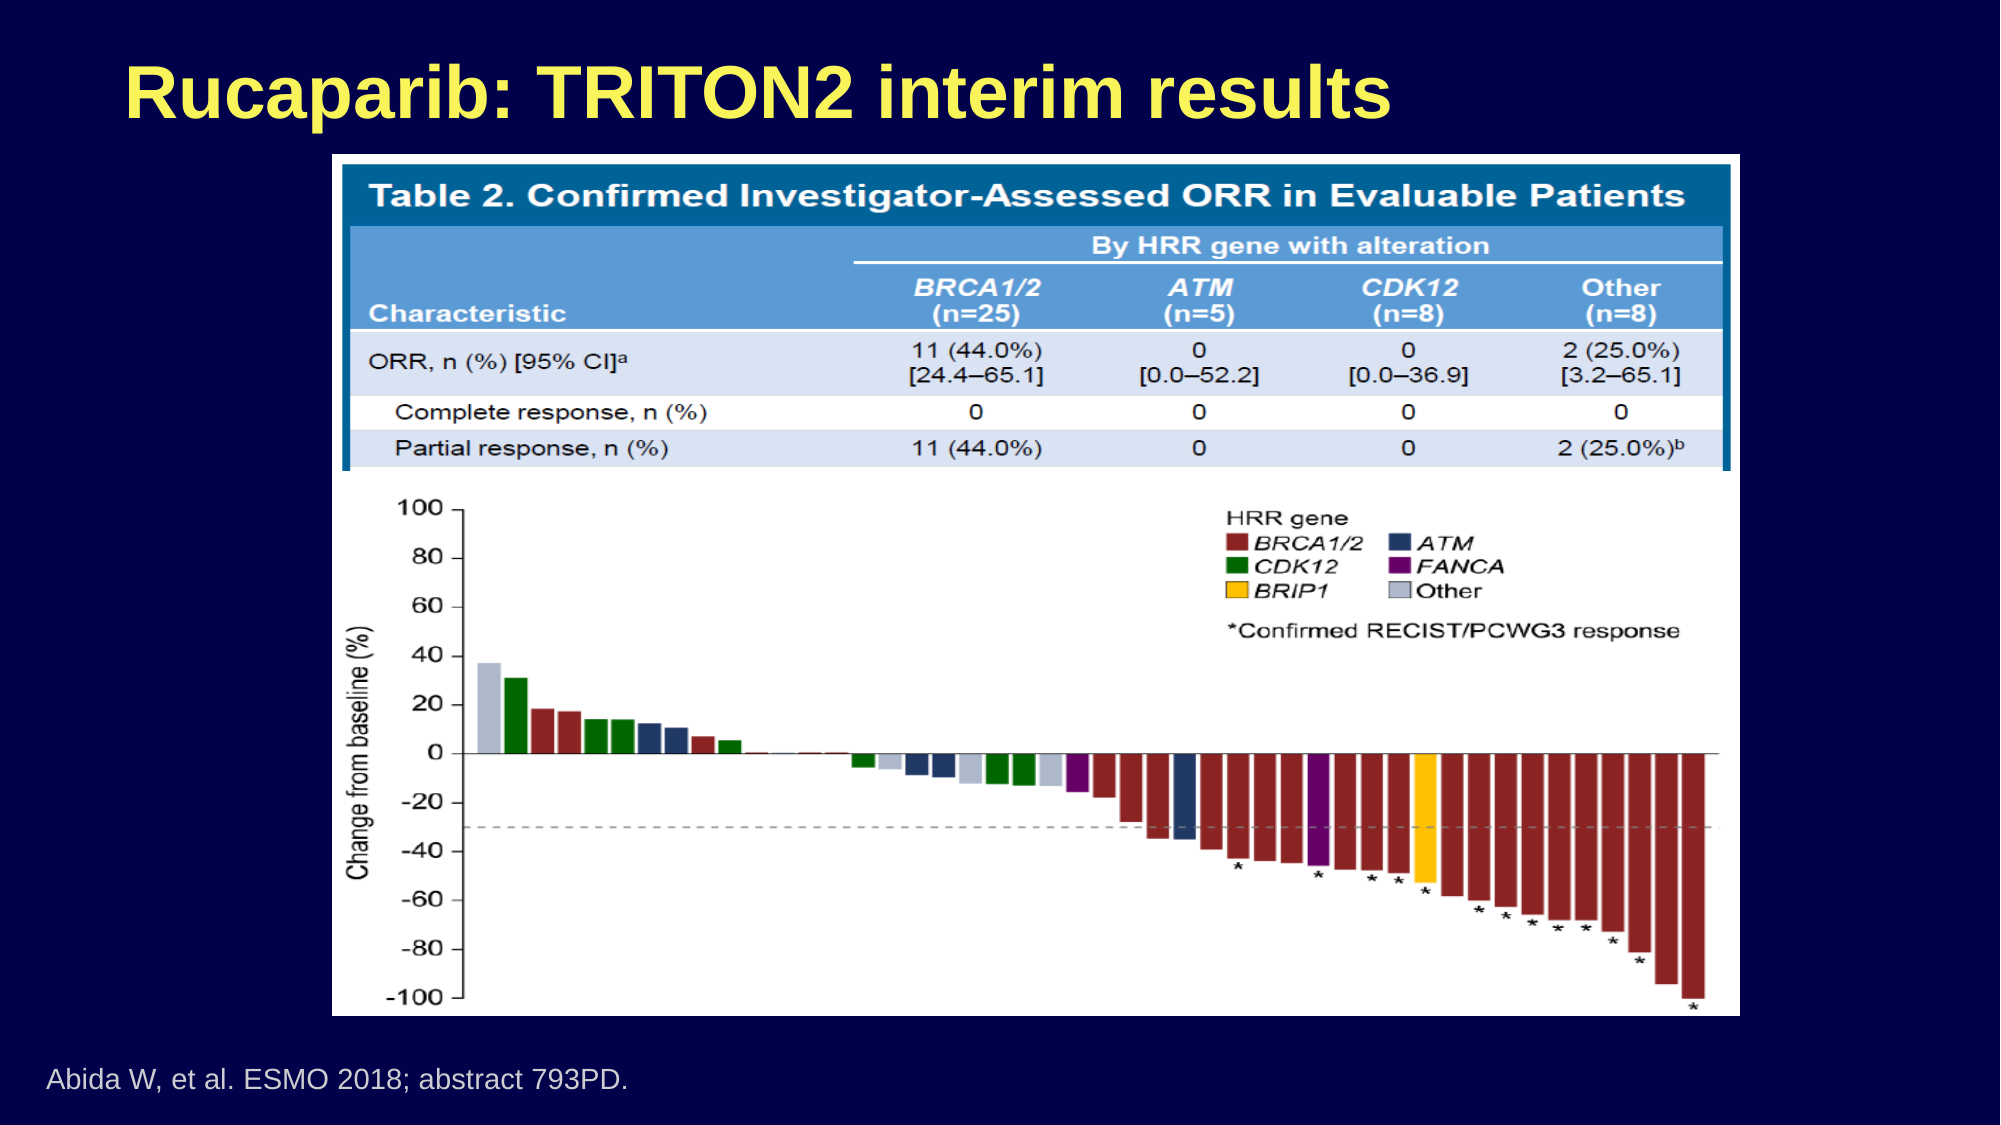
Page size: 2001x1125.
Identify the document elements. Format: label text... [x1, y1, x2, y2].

text_box Abida W, et al. ESMO 2018; abstract 793PD. [31, 1053, 1346, 1103]
title Rucaparib: TRITON2 interim results [109, 21, 1893, 155]
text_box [332, 153, 1741, 1017]
